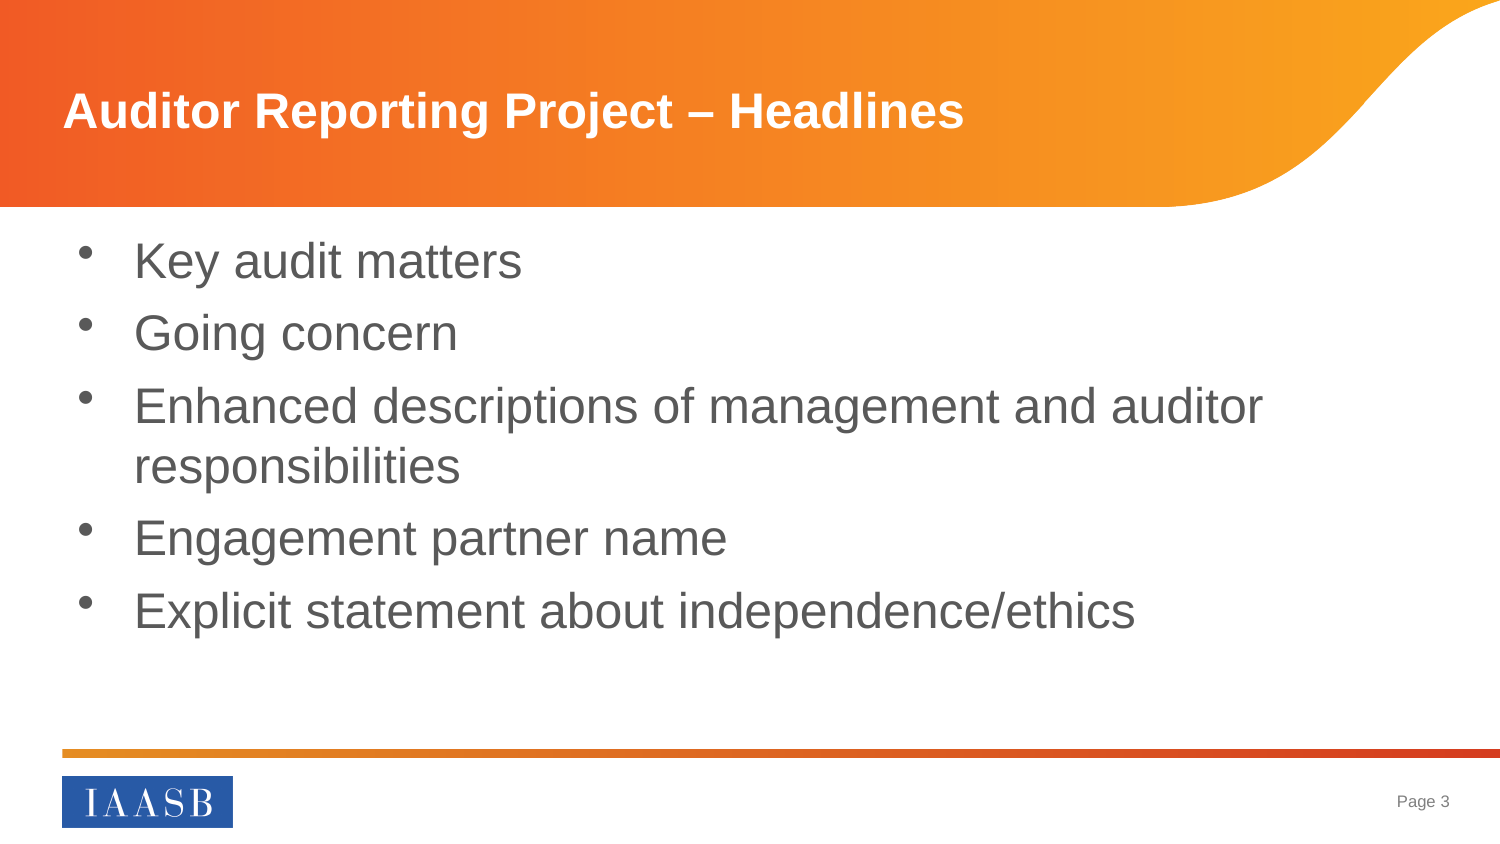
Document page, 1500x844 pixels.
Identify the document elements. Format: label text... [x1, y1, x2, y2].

picture [62, 776, 233, 828]
picture [0, 0, 1500, 207]
list Key audit matters Going concern Enhanced descriptions of management and auditor responsibilities Engagement partner name Explicit statement about independence/ethics [62, 220, 1450, 724]
title Auditor Reporting Project – Headlines [62, 75, 1300, 142]
